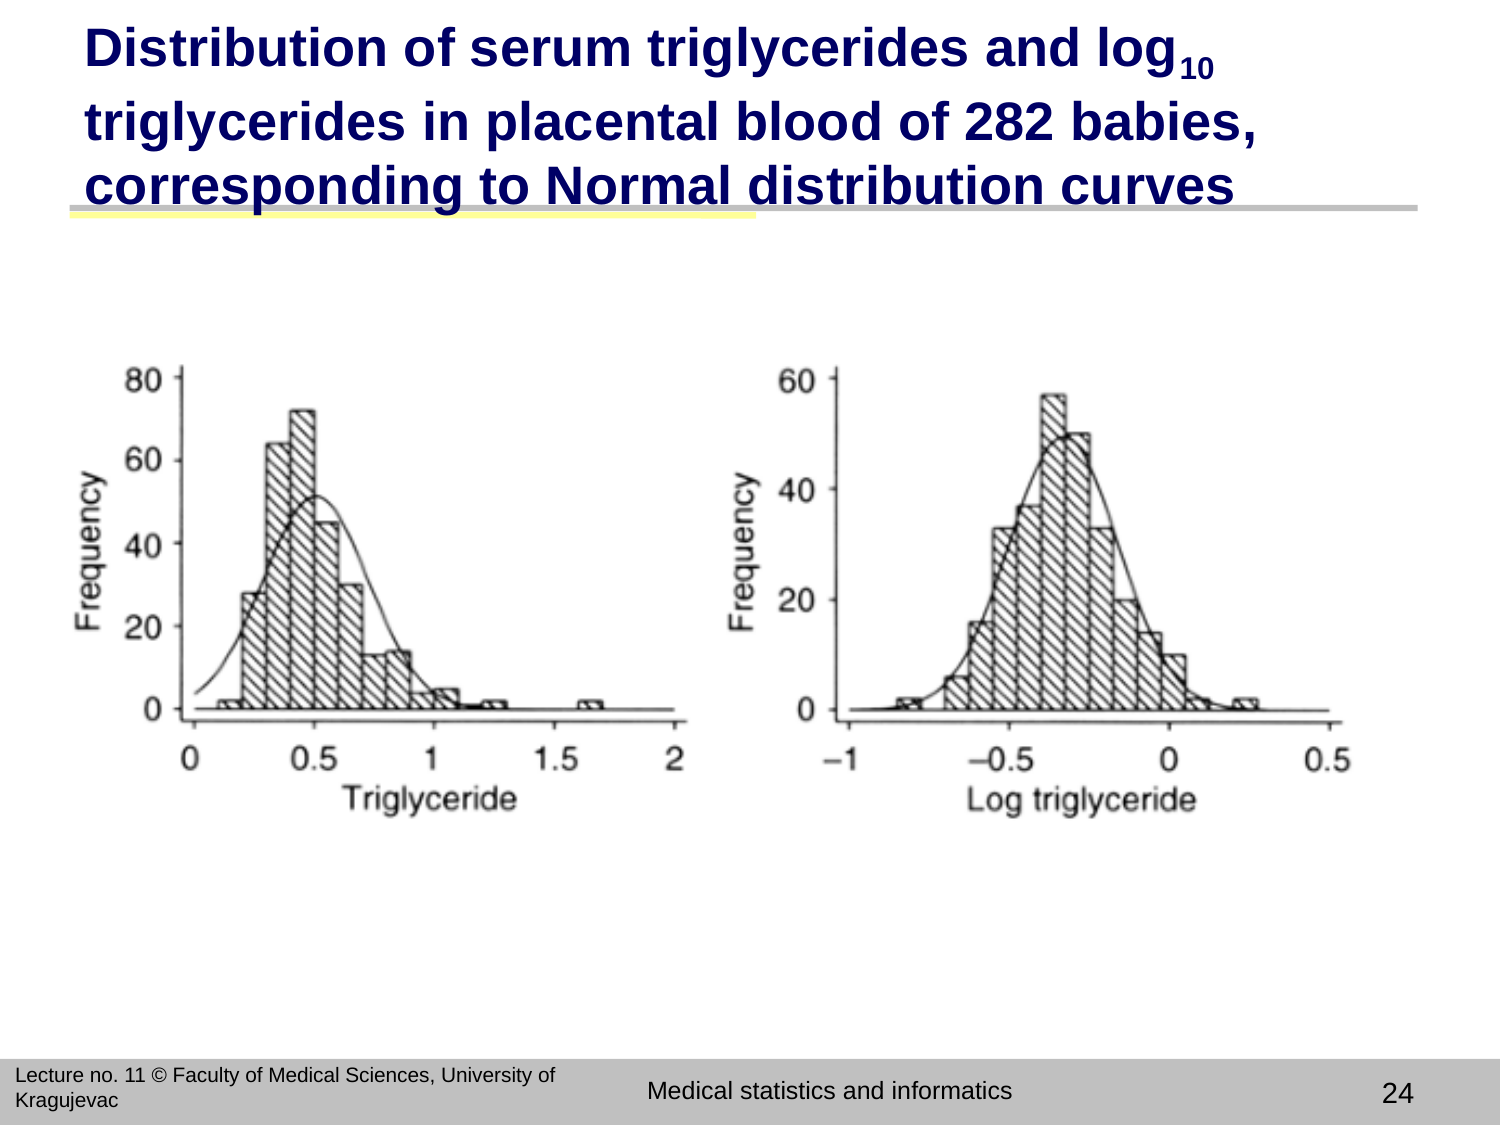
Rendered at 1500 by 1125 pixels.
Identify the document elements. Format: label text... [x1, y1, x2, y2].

picture [69, 363, 1358, 821]
slide_number 24 [1163, 1066, 1430, 1125]
slide_number Lecture no. 11 © Faculty of Medical Sciences, University of Kragujevac [0, 1053, 612, 1108]
title Distribution of serum triglycerides and log10 triglycerides in placental blood of 282 babies, corresponding to Normal distribution curves [69, 19, 1426, 208]
footer Medical statistics and informatics [512, 1066, 1149, 1125]
